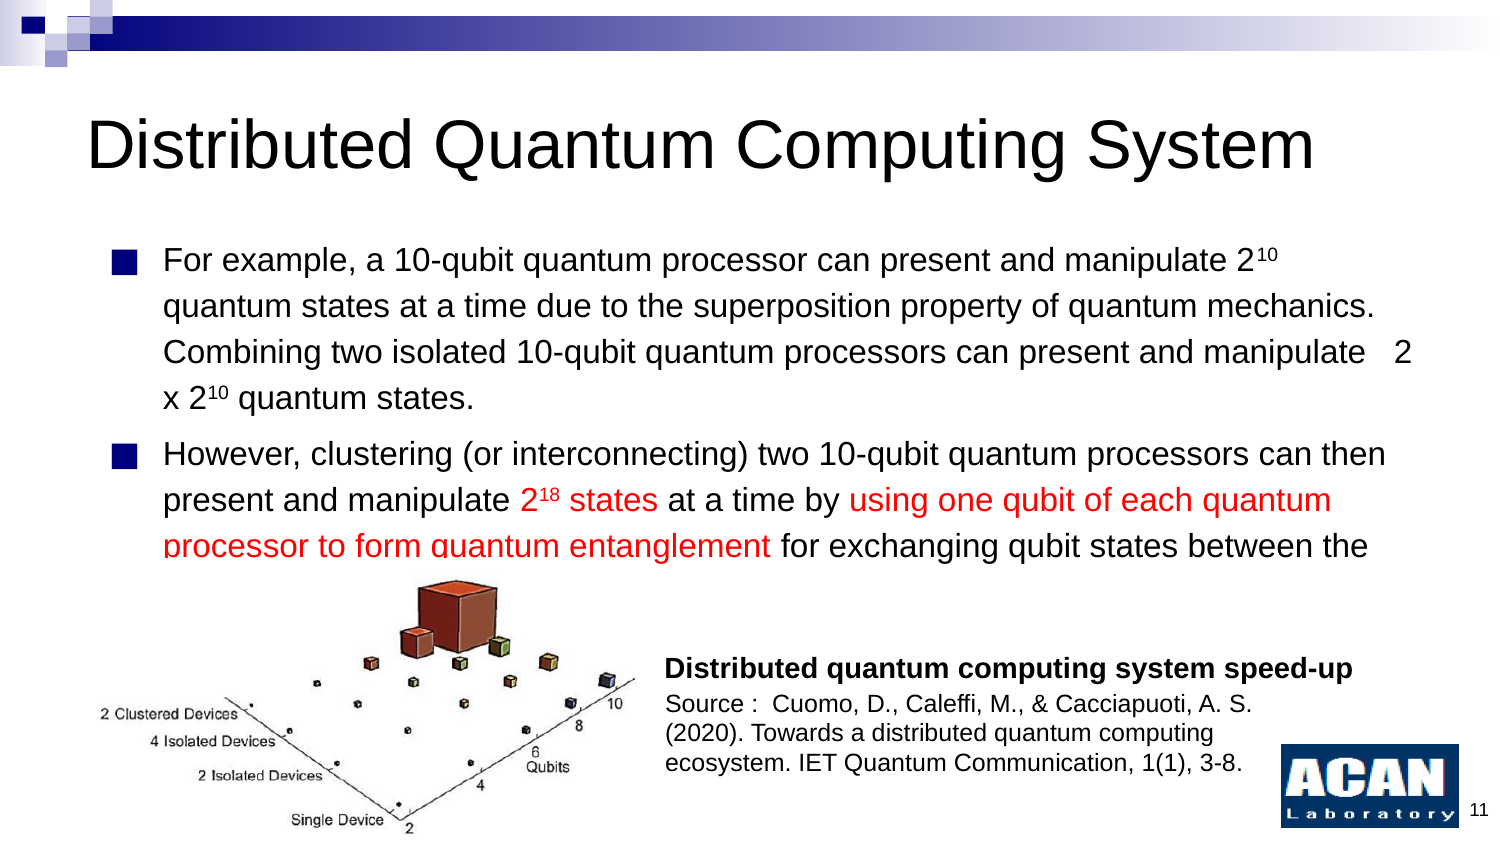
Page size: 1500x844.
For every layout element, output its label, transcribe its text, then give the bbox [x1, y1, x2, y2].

text_box Distributed quantum computing system speed-up [655, 634, 1401, 700]
slide_number 11 [1149, 796, 1500, 827]
text_box For example, a 10-qubit quantum processor can present and manipulate 210 quantum states at a time due to the superposition property of quantum mechanics. Combining two isolated 10-qubit quantum processors can present and manipulate 2 x 210 quantum states. However, clustering (or interconnecting) two 10-qubit quantum processors can then present and manipulate 218 states at a time by using one qubit of each quantum processor to form quantum entanglement for exchanging qubit states between the two processors. [76, 226, 1427, 732]
title Distributed Quantum Computing System [75, 56, 1425, 226]
text_box Source : Cuomo, D., Caleffi, M., & Cacciapuoti, A. S. (2020). Towards a distributed quantum computing ecosystem. IET Quantum Communication, 1(1), 3-8. [655, 700, 1335, 792]
picture [1281, 744, 1459, 796]
picture [94, 557, 651, 844]
